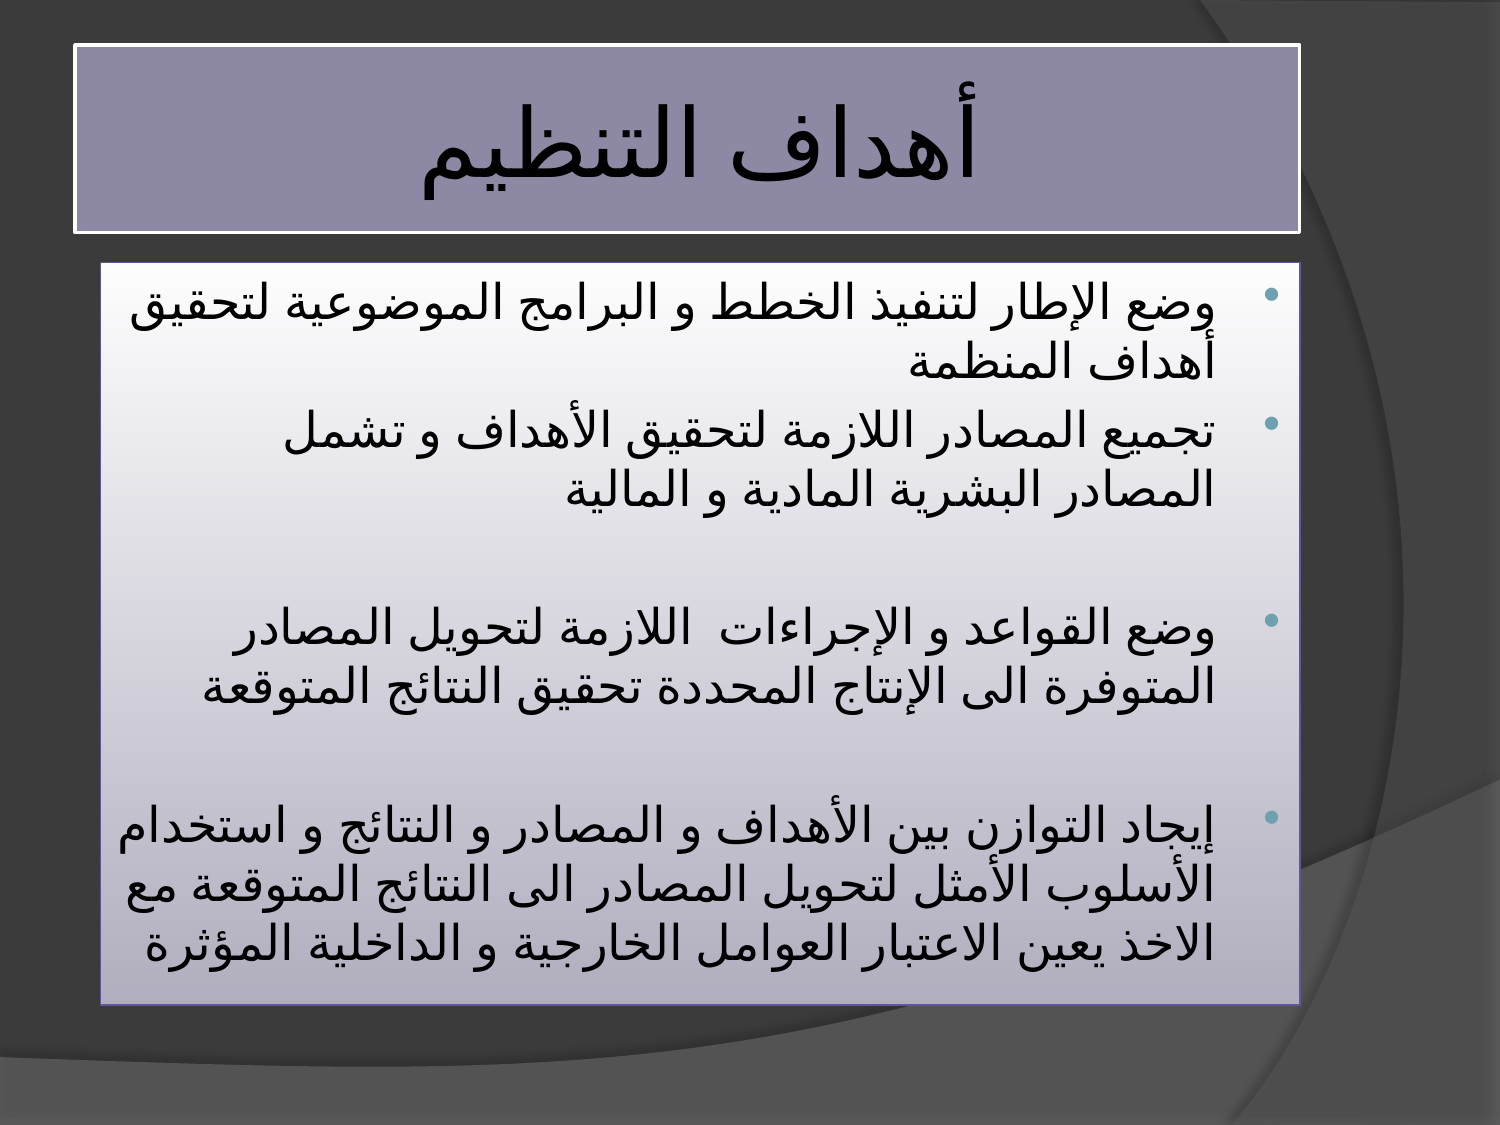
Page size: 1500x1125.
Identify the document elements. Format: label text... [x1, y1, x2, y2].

list وضع الإطار لتنفيذ الخطط و البرامج الموضوعية لتحقيق أهداف المنظمة تجميع المصادر اللازمة لتحقيق الأهداف و تشمل المصادر البشرية المادية و المالية وضع القواعد و الإجراءات اللازمة لتحويل المصادر المتوفرة الى الإنتاج المحددة تحقيق النتائج المتوقعة إيجاد التوازن بين الأهداف و المصادر و النتائج و استخدام الأسلوب الأمثل لتحويل المصادر الى النتائج المتوقعة مع الاخذ يعين الاعتبار العوامل الخارجية و الداخلية المؤثرة [100, 262, 1301, 1006]
title أهداف التنظيم [73, 43, 1301, 234]
